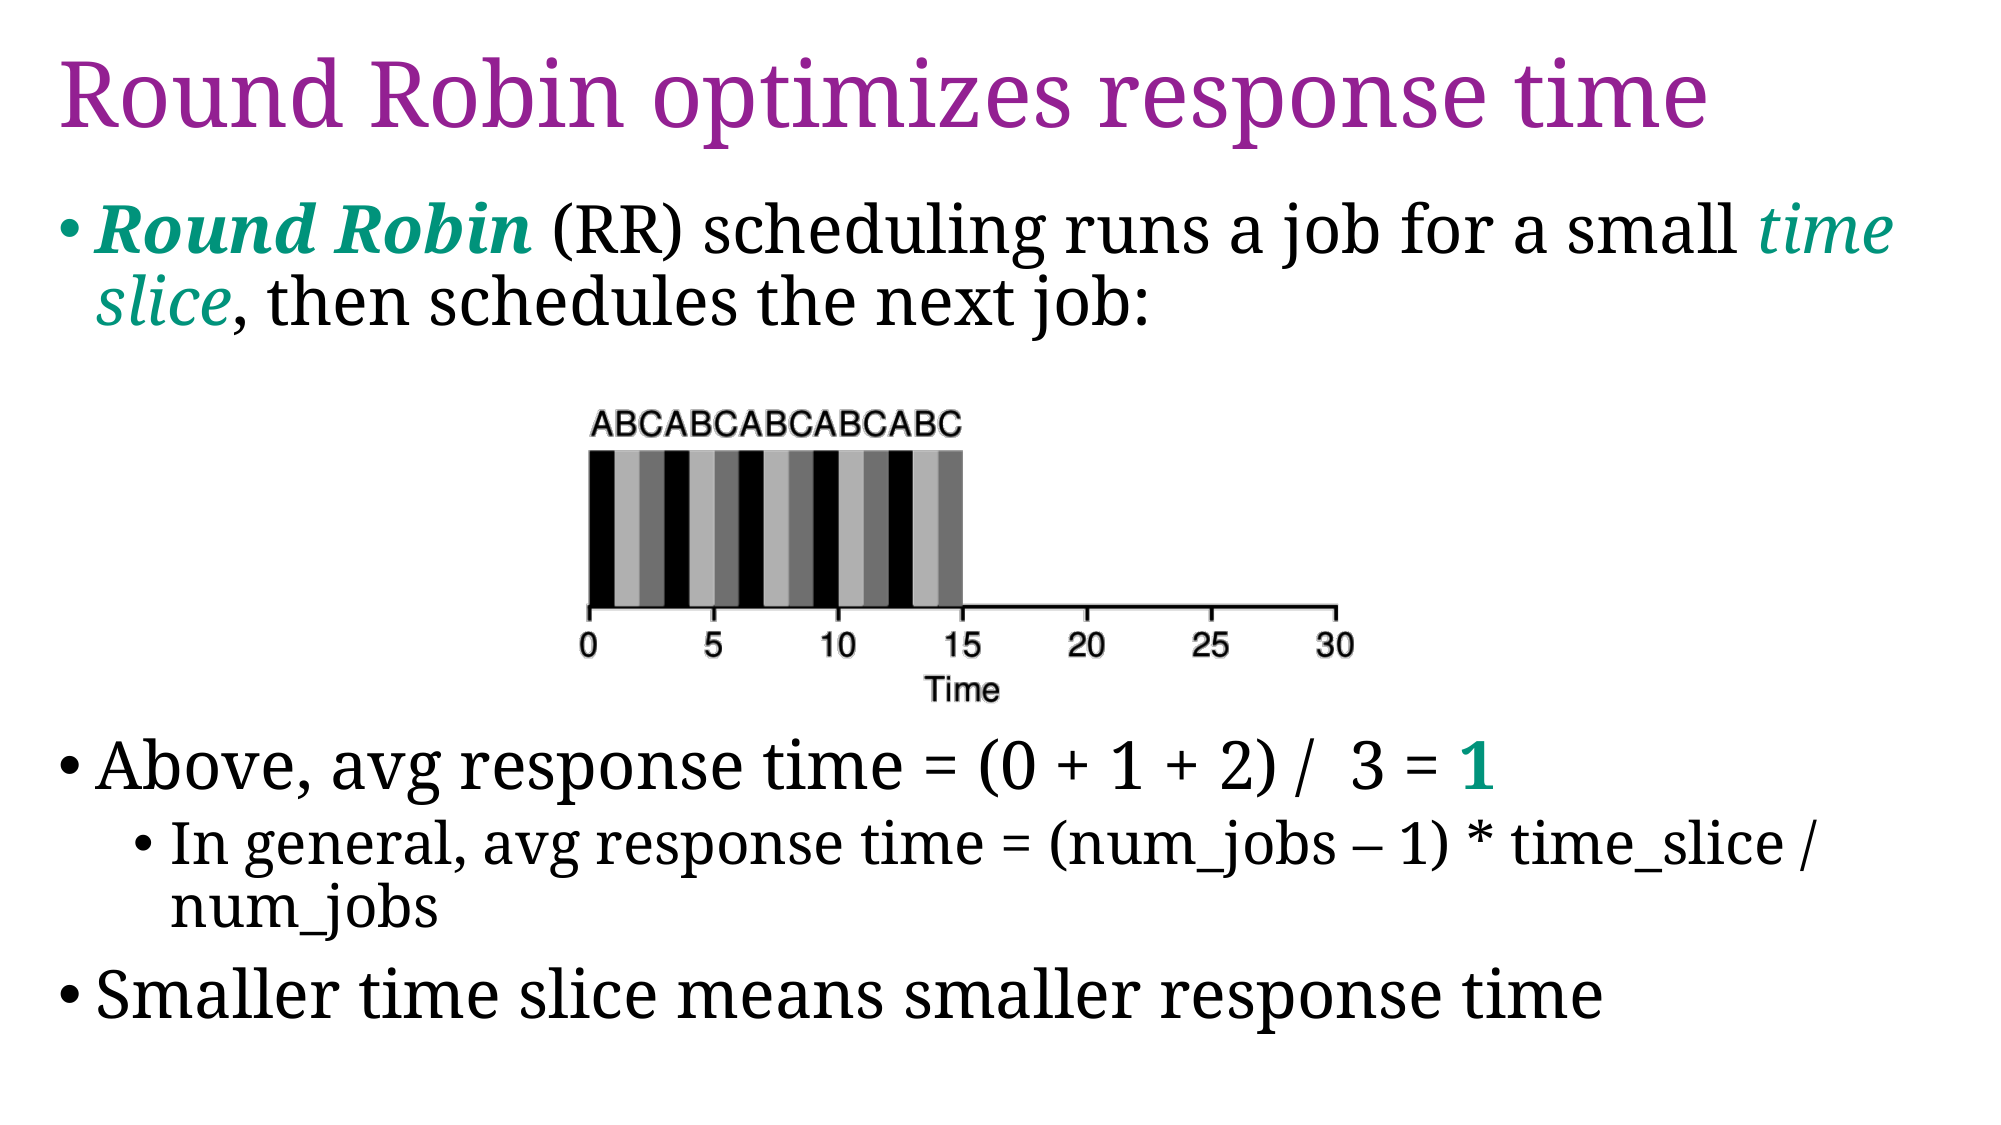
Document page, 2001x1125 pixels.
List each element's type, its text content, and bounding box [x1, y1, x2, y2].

title Round Robin optimizes response time [43, 25, 1953, 171]
picture [576, 396, 1360, 724]
list Round Robin (RR) scheduling runs a job for a small time slice, then schedules the next job: Above, avg response time = (0 + 1 + 2) / 3 = 1 In general, avg response time = (num_jobs – 1) * time_slice / num_jobs Smaller time slice means smaller response time [43, 188, 1953, 1106]
